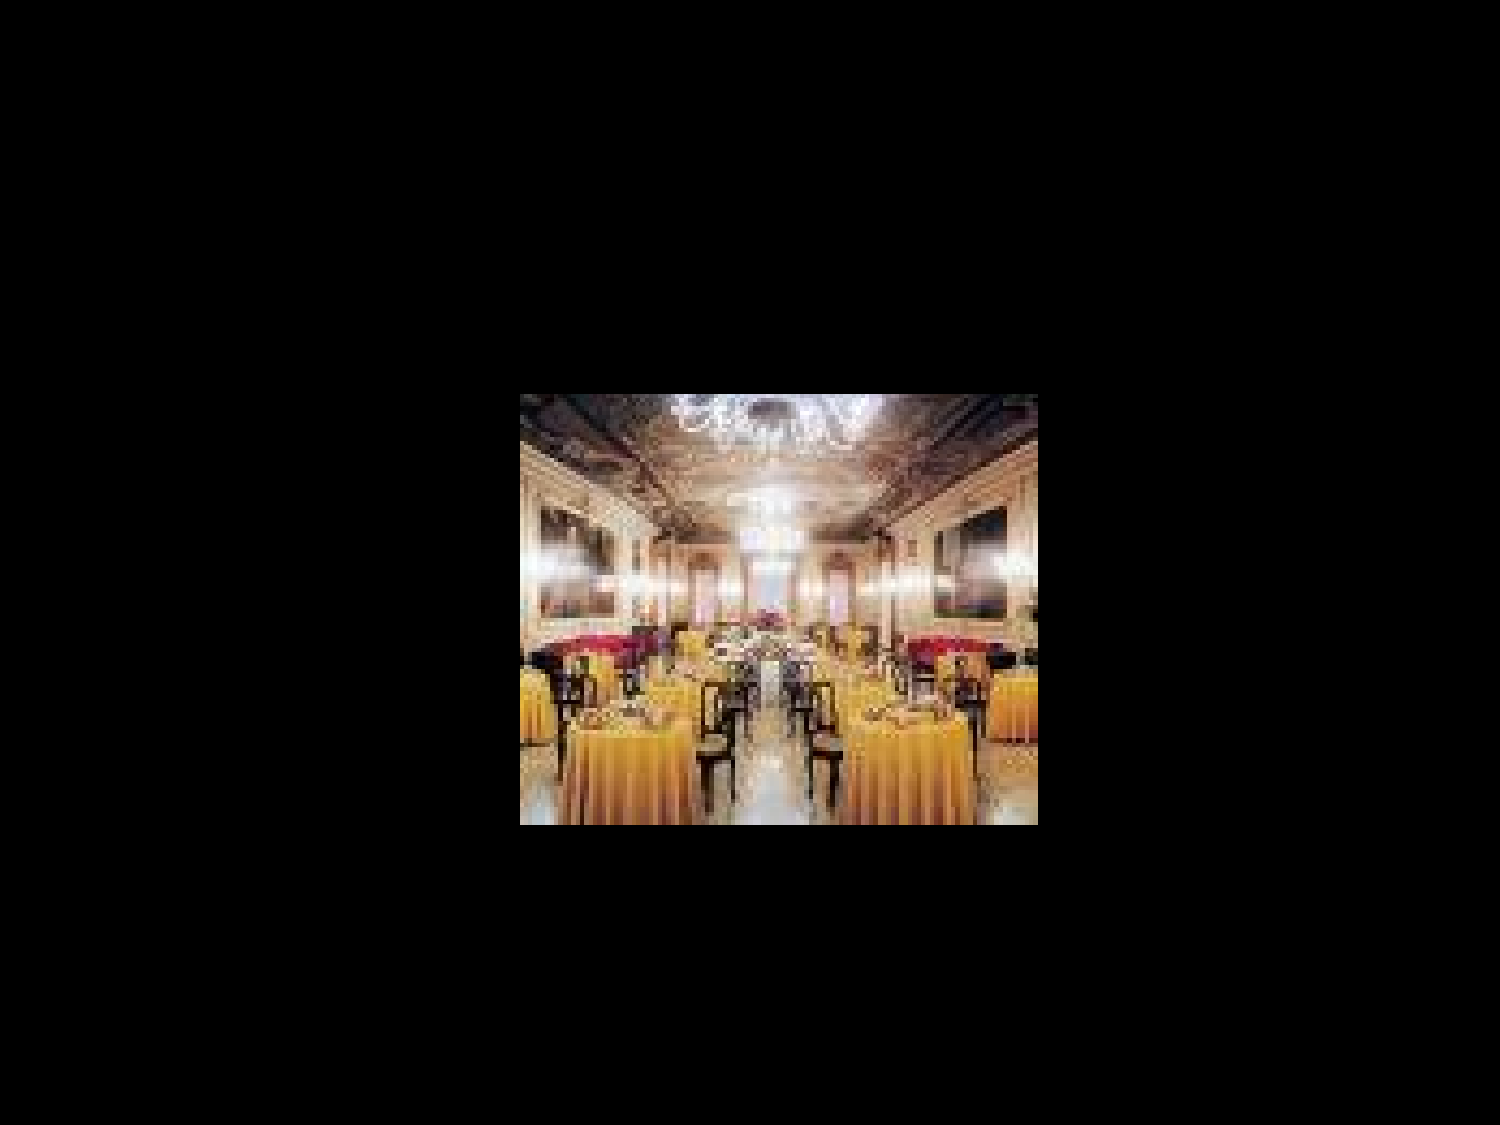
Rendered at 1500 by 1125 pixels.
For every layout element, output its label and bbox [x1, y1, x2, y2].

list [520, 393, 1038, 826]
